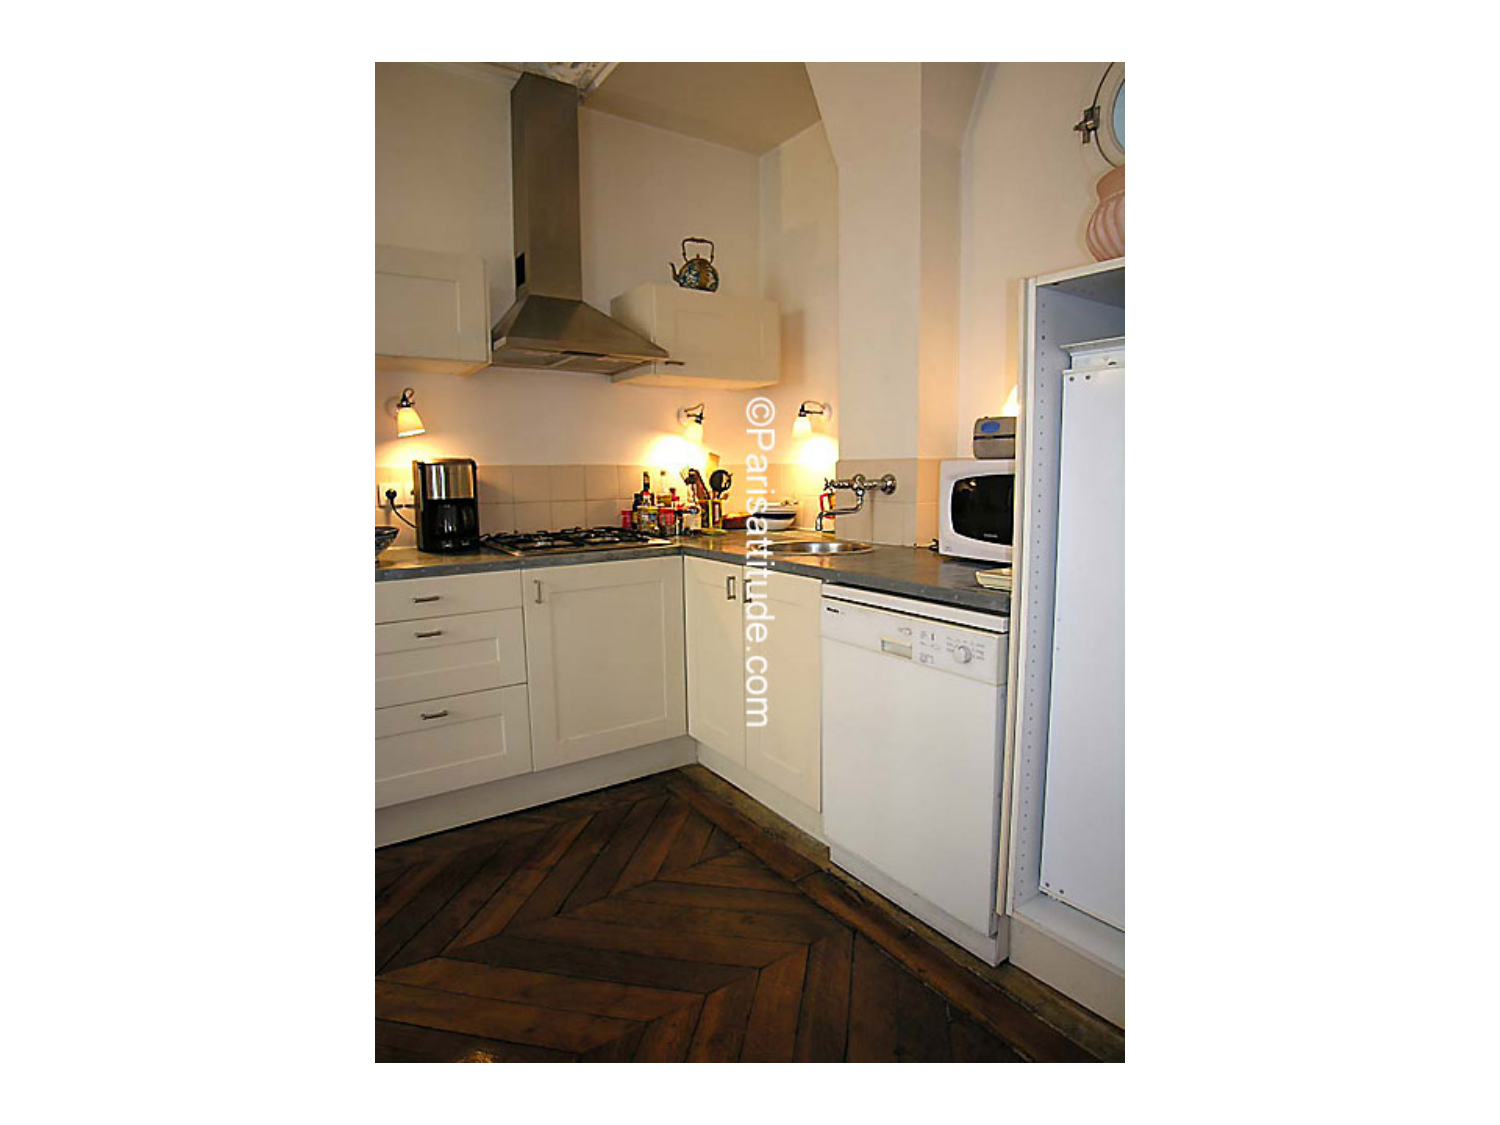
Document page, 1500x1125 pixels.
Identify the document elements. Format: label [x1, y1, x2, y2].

picture [374, 62, 1126, 1063]
